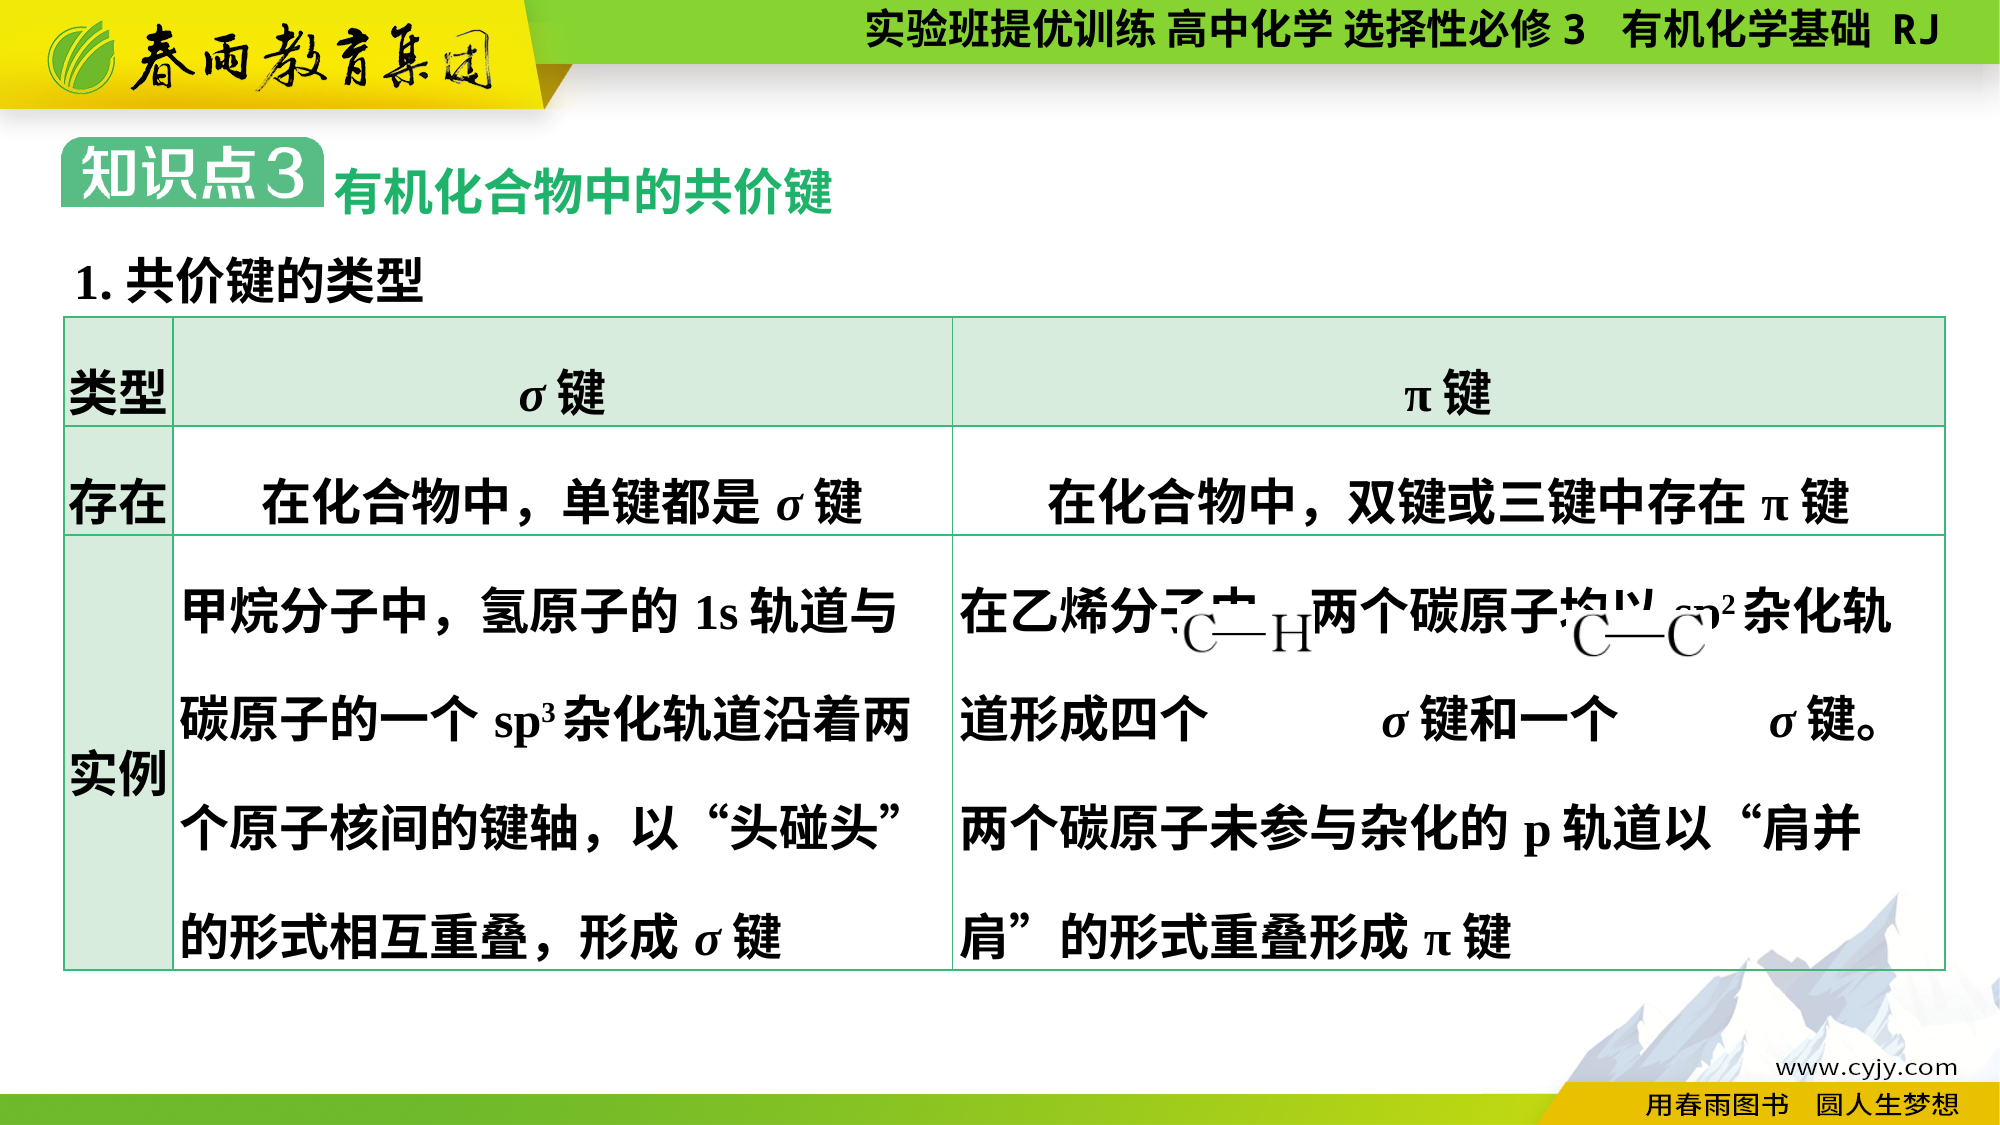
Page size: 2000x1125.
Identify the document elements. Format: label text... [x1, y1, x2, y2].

table_cell 在化合物中，单键都是σ键 [174, 427, 952, 534]
table_header 类型 [65, 318, 172, 425]
list 有机化合物中的共价键 1.共价键的类型 [59, 122, 1944, 308]
table_cell 在乙烯分子中，两个碳原子均以sp2杂化轨道形成四个 σ键和一个 σ键。两个碳原子未参与杂化的p轨道以“肩并肩”的形式重叠形成π键 [953, 536, 1944, 969]
table_cell 存在 [65, 427, 172, 534]
table_cell 在化合物中，双键或三键中存在π键 [953, 427, 1944, 534]
table_header σ键 [174, 318, 952, 425]
table_header π键 [953, 318, 1944, 425]
picture [0, 0, 2000, 1125]
table_cell 实例 [65, 536, 172, 969]
table_cell 甲烷分子中，氢原子的1s轨道与碳原子的一个sp3杂化轨道沿着两个原子核间的键轴，以“头碰头”的形式相互重叠，形成σ键 [174, 536, 952, 969]
